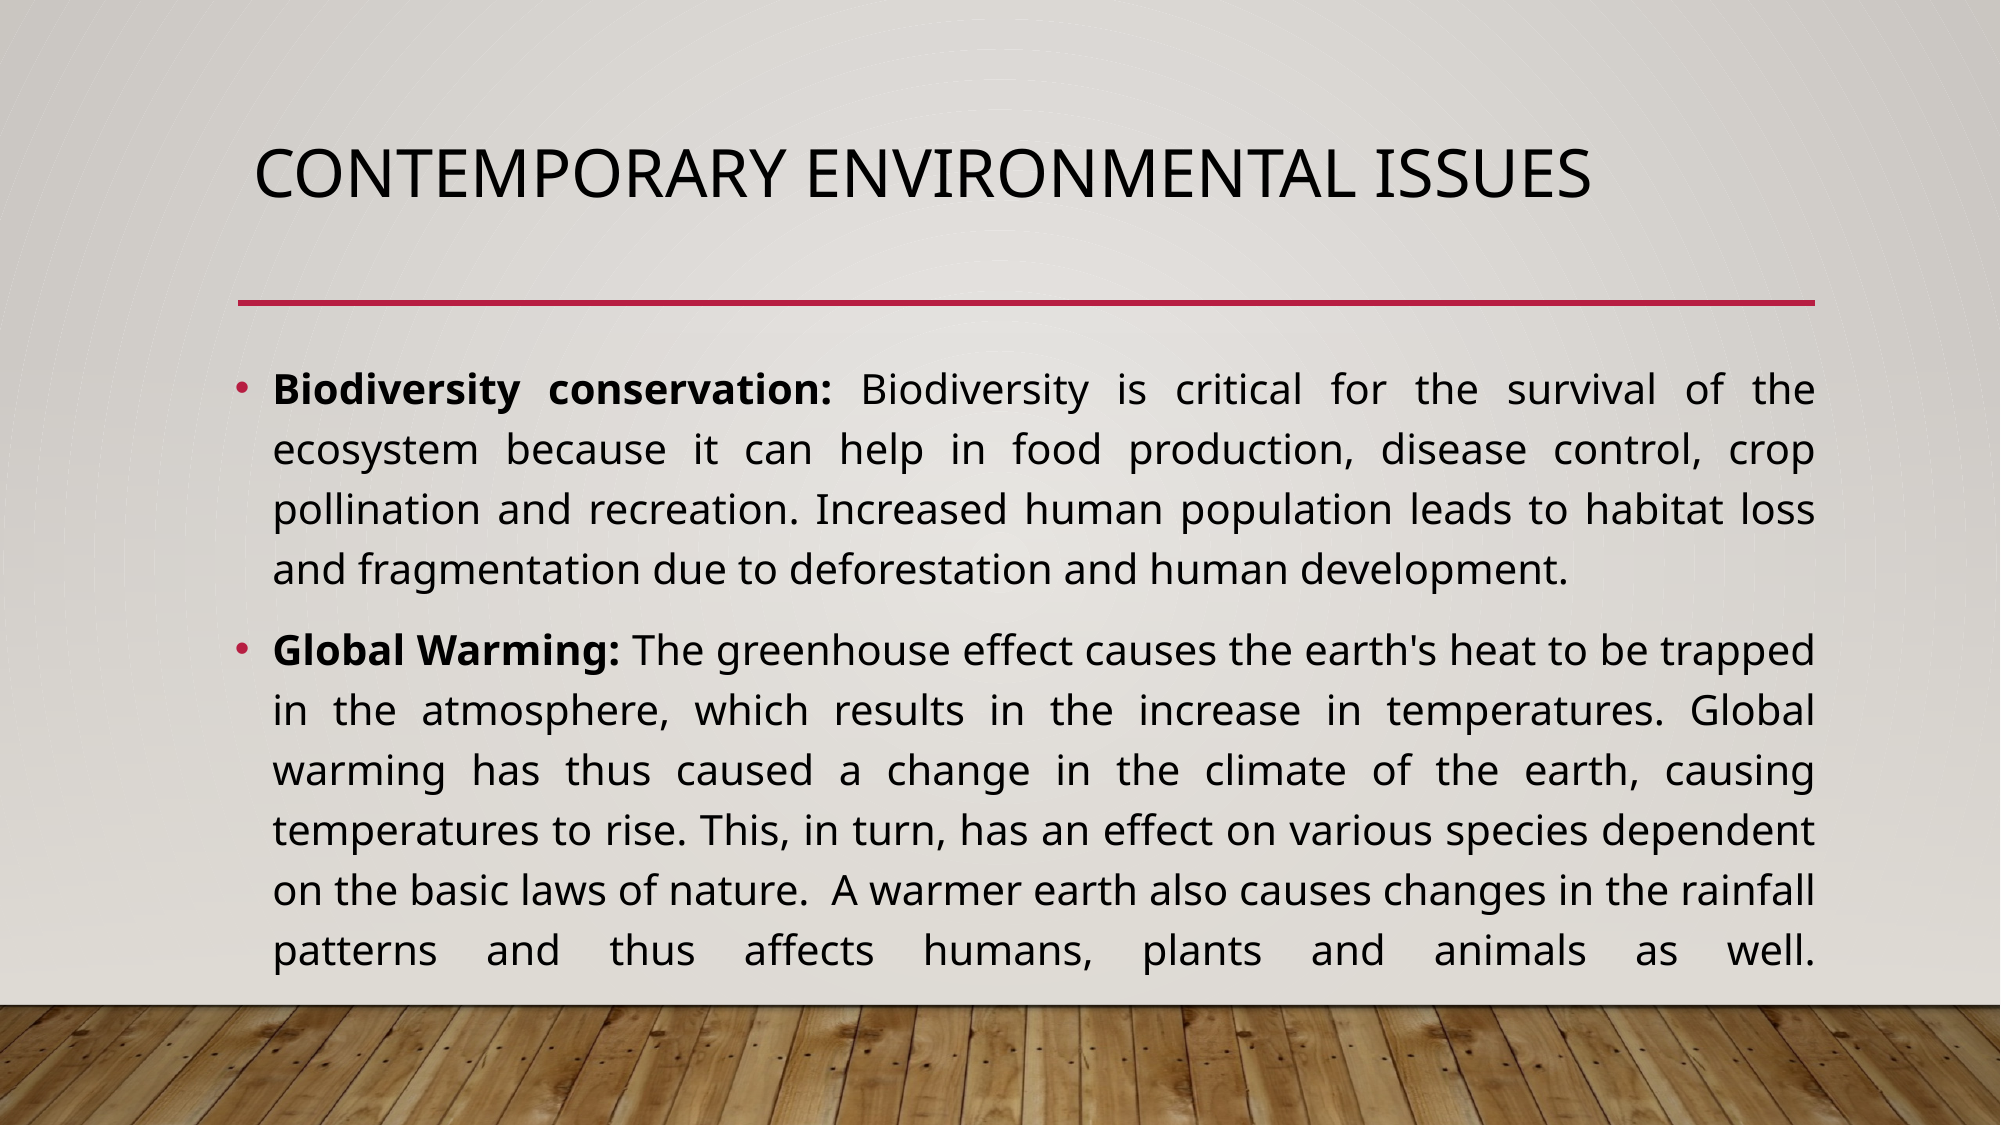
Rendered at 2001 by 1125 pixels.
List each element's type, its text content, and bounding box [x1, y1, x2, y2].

title CONTEMPORARY ENVIRONMENTAL ISSUES [238, 131, 1814, 305]
picture [0, 1005, 2000, 1125]
list Biodiversity conservation: Biodiversity is critical for the survival of the ecosystem because it can help in food production, disease control, crop pollination and recreation. Increased human population leads to habitat loss and fragmentation due to deforestation and human development. Global Warming: The greenhouse effect causes the earth's heat to be trapped in the atmosphere, which results in the increase in temperatures. Global warming has thus caused a change in the climate of the earth, causing temperatures to rise. This, in turn, has an effect on various species dependent on the basic laws of nature. A warmer earth also causes changes in the rainfall patterns and thus affects humans, plants and animals as well. [219, 345, 1832, 993]
